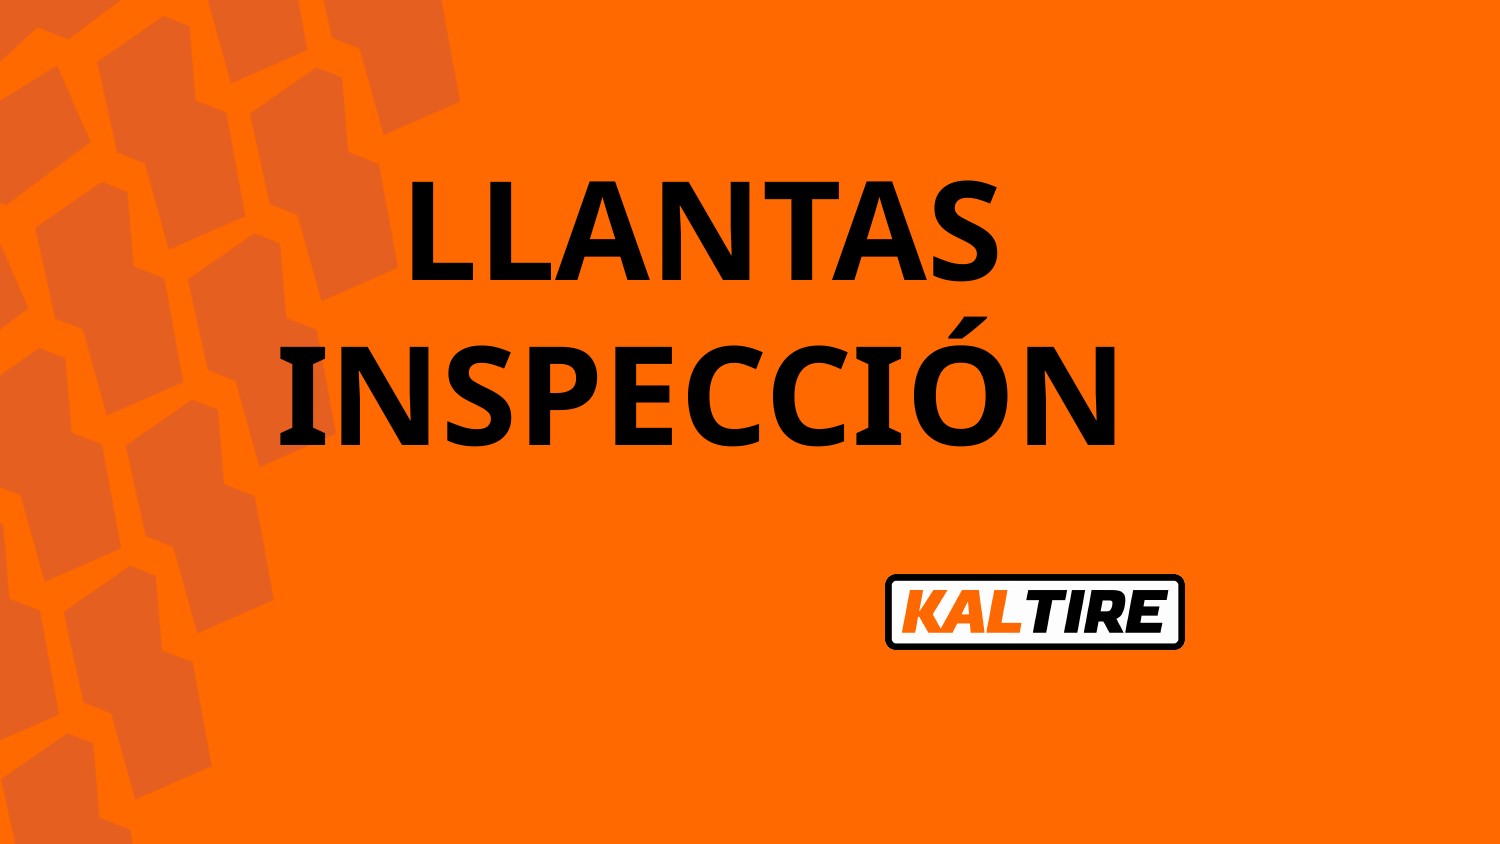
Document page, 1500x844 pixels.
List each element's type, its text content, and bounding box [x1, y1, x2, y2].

picture [0, 0, 1500, 844]
text_box LLANTAS INSPECCIÓN [189, 135, 1215, 481]
